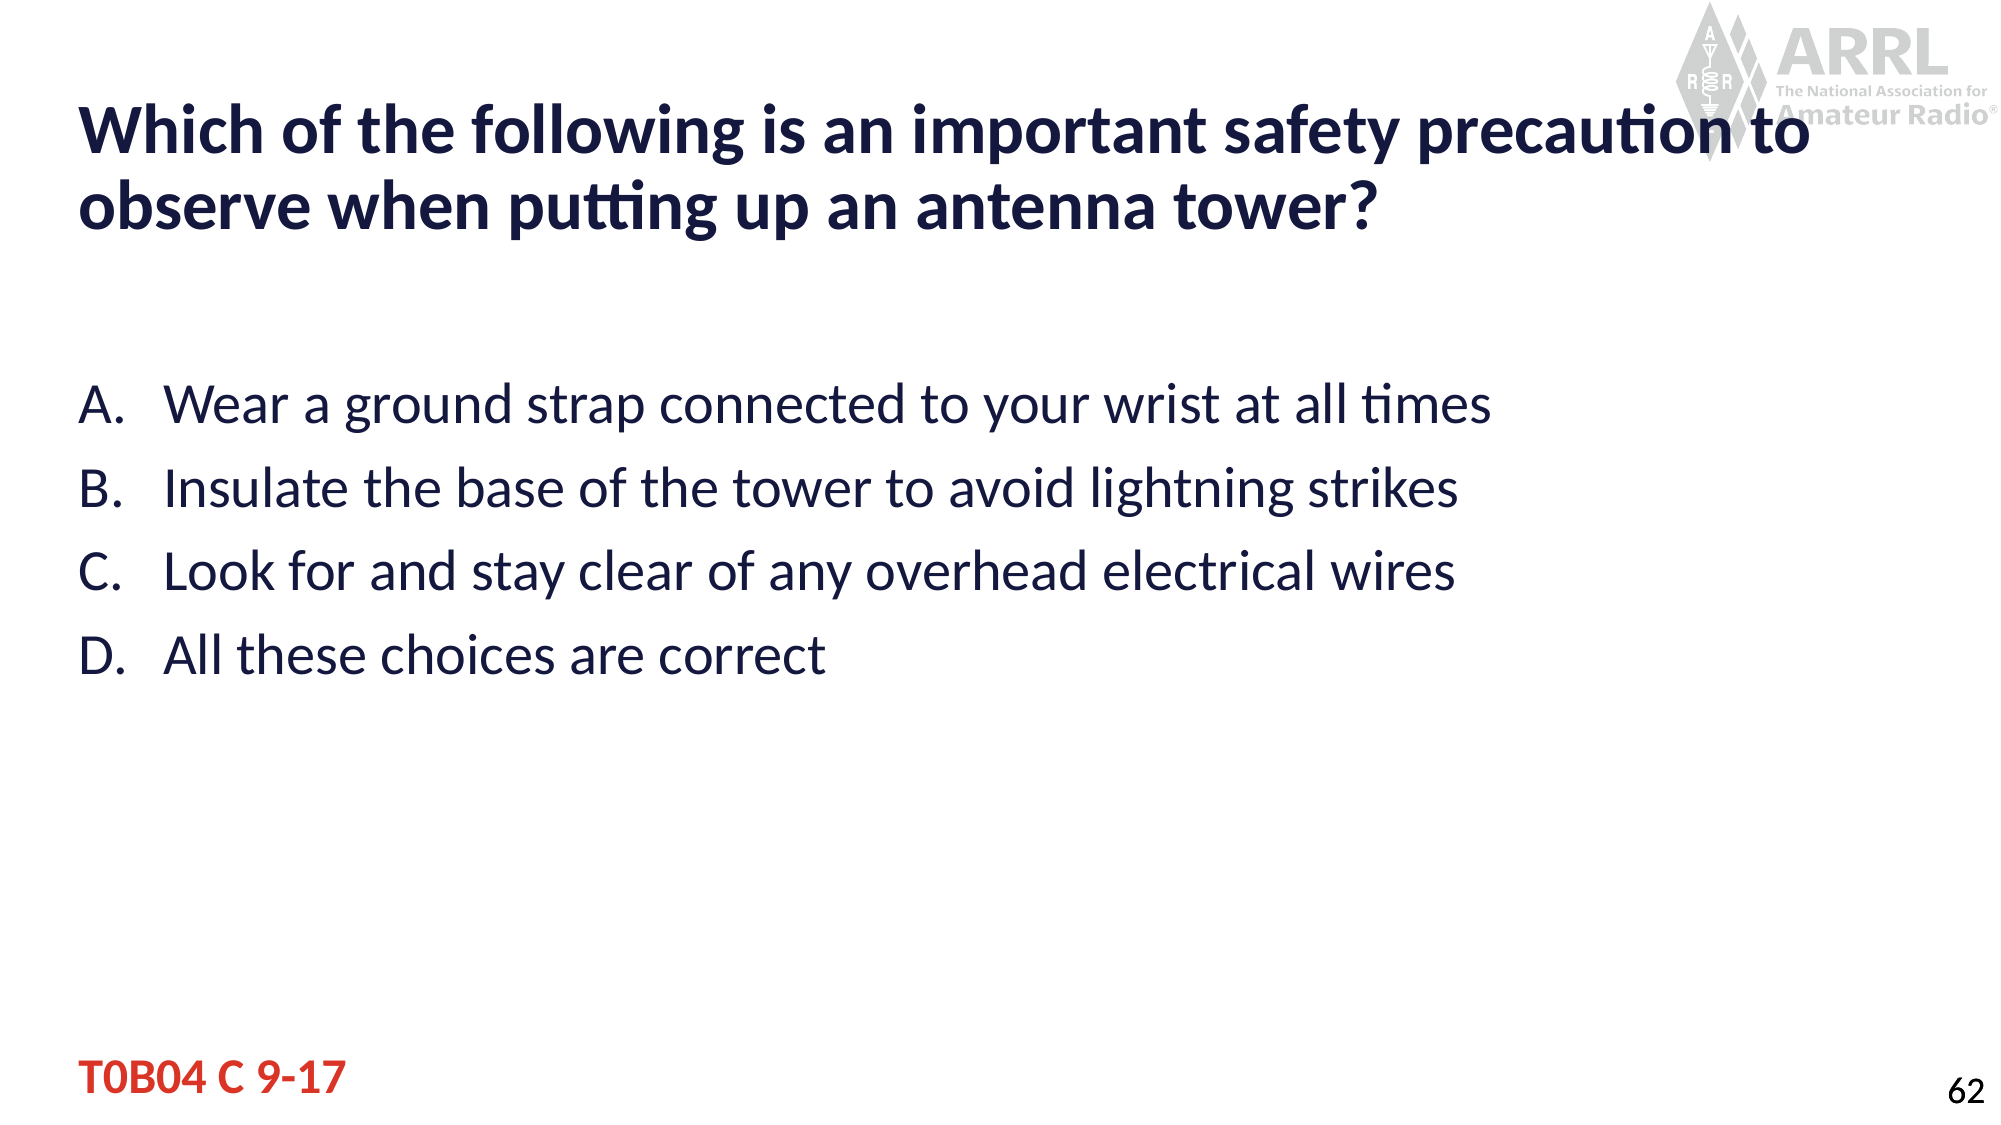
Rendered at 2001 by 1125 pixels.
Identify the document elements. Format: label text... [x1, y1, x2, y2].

picture [1674, 0, 2000, 164]
list Wear a ground strap connected to your wrist at all times Insulate the base of the tower to avoid lightning strikes Look for and stay clear of any overhead electrical wires All these choices are correct [63, 365, 1863, 989]
text_box T0B04 C 9-17 [63, 1036, 921, 1112]
title Which of the following is an important safety precaution to observe when putting up an antenna tower? [63, 59, 1863, 278]
